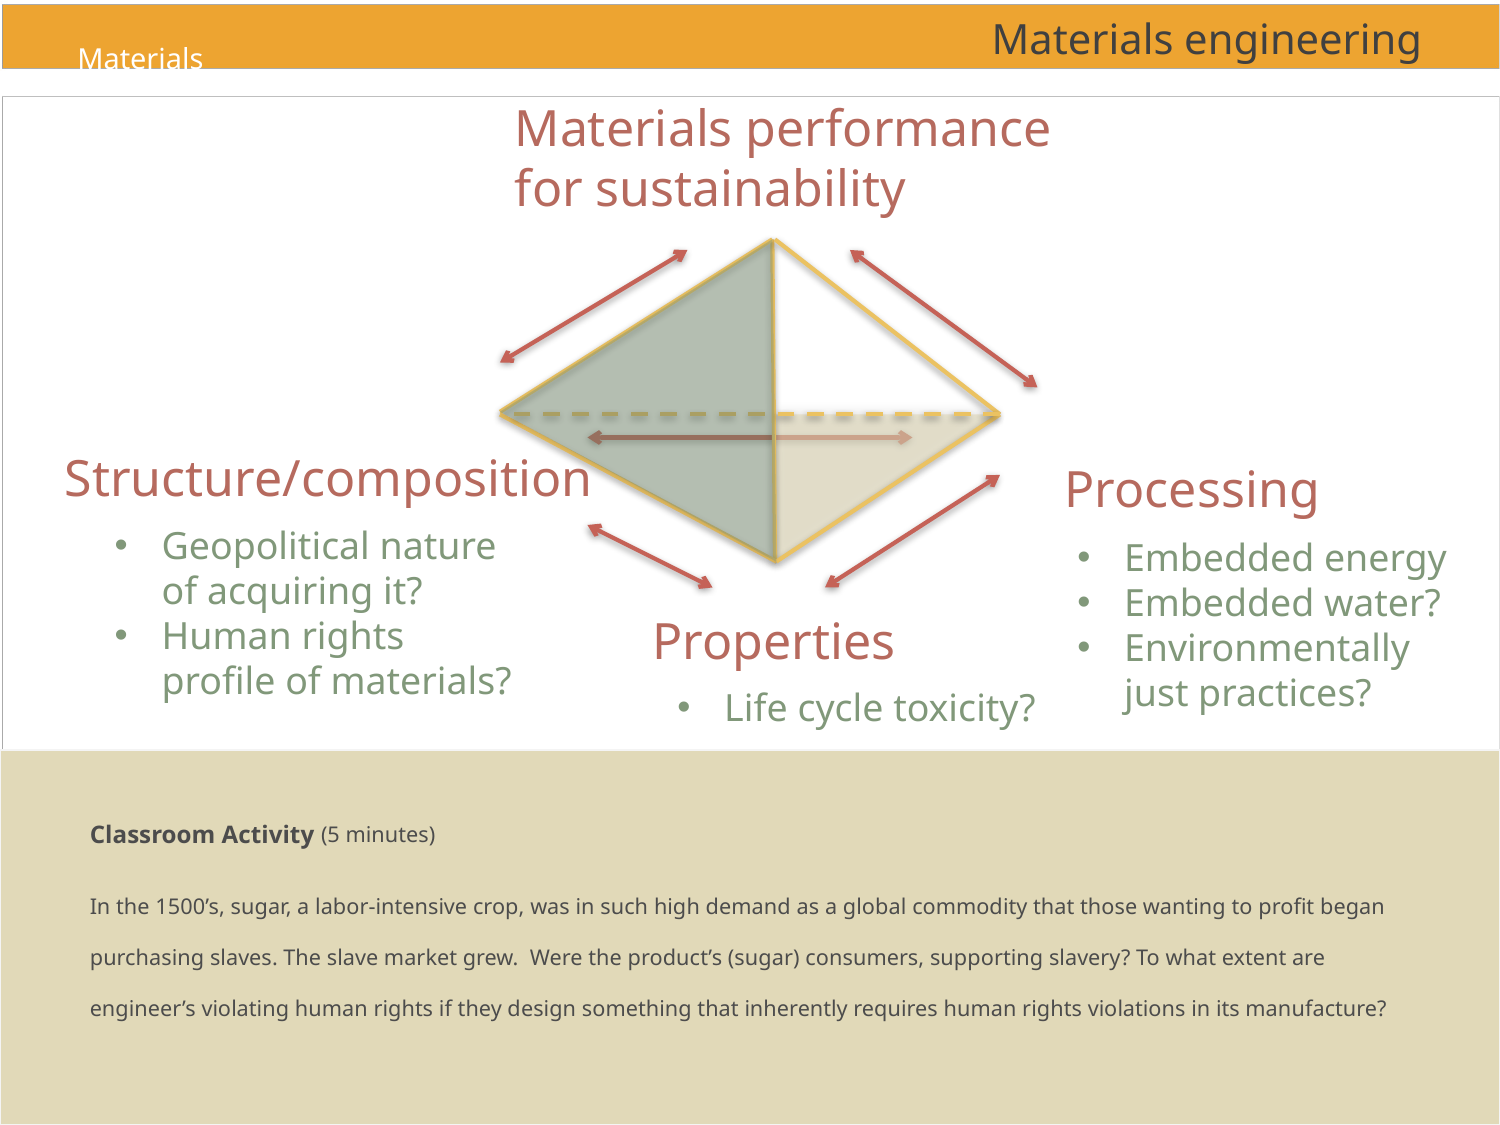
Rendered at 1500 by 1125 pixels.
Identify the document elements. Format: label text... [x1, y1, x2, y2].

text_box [499, 239, 772, 412]
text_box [824, 474, 1001, 588]
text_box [775, 415, 1001, 562]
text_box Processing [1049, 449, 1350, 525]
text_box Classroom Activity (5 minutes) In the 1500’s, sugar, a labor-intensive crop, was in such high demand as a global commodity that those wanting to profit began purchasing slaves. The slave market grew. Were the product’s (sugar) consumers, supporting slavery? To what extent are engineer’s violating human rights if they design something that inherently requires human rights violations in its manufacture? [75, 784, 1450, 1029]
text_box Life cycle toxicity? [662, 676, 1075, 737]
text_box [587, 524, 713, 588]
text_box Geopolitical nature of acquiring it? Human rights profile of materials? [99, 514, 538, 710]
text_box [0, 749, 1500, 1125]
text_box Embedded energy Embedded water? Environmentally just practices? [1062, 526, 1475, 722]
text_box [499, 421, 770, 562]
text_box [849, 249, 1038, 388]
picture [0, 0, 1500, 749]
text_box Properties [637, 601, 1062, 677]
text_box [774, 239, 1001, 413]
text_box Structure/composition [49, 439, 494, 515]
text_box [499, 249, 688, 363]
text_box Materials performance for sustainability [499, 89, 1113, 225]
title Materials engineering [587, 12, 1438, 63]
